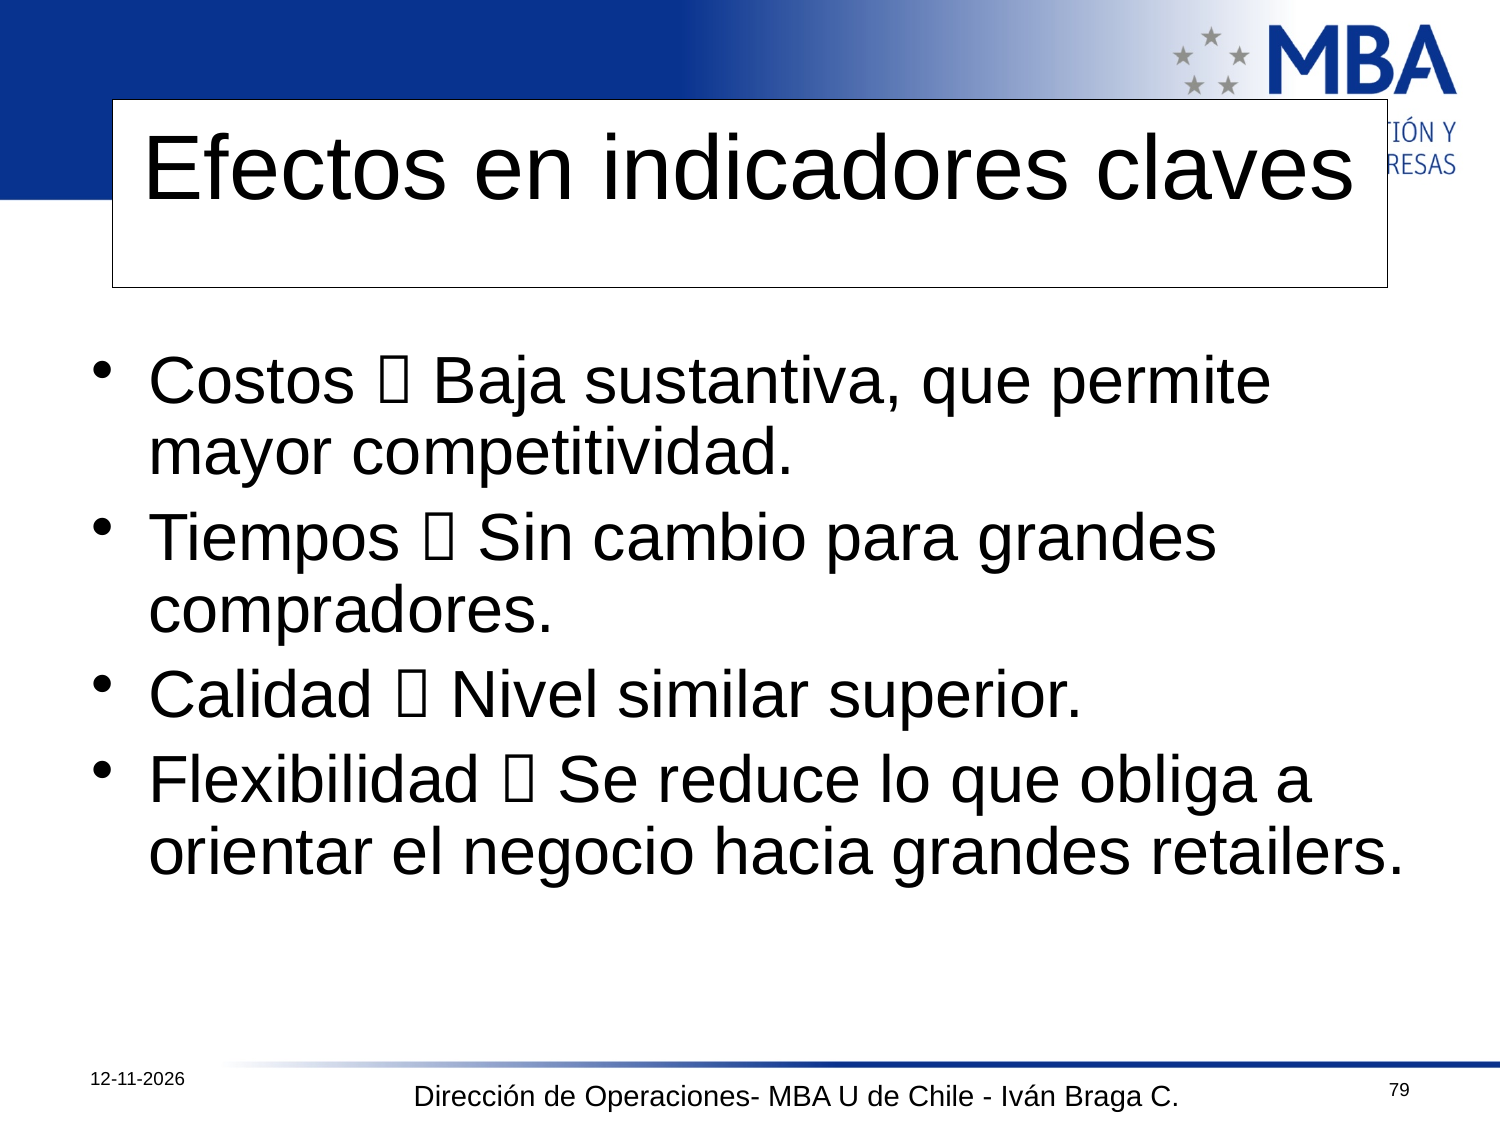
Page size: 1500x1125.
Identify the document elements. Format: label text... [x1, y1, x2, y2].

title Efectos en indicadores claves [112, 99, 1388, 288]
picture [0, 0, 1500, 1125]
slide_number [74, 1058, 426, 1103]
slide_number 79 [1234, 1070, 1426, 1125]
list Costos  Baja sustantiva, que permite mayor competitividad. Tiempos  Sin cambio para grandes compradores. Calidad  Nivel similar superior. Flexibilidad  Se reduce lo que obliga a orientar el negocio hacia grandes retailers. [76, 338, 1427, 953]
footer [501, 1070, 1034, 1125]
